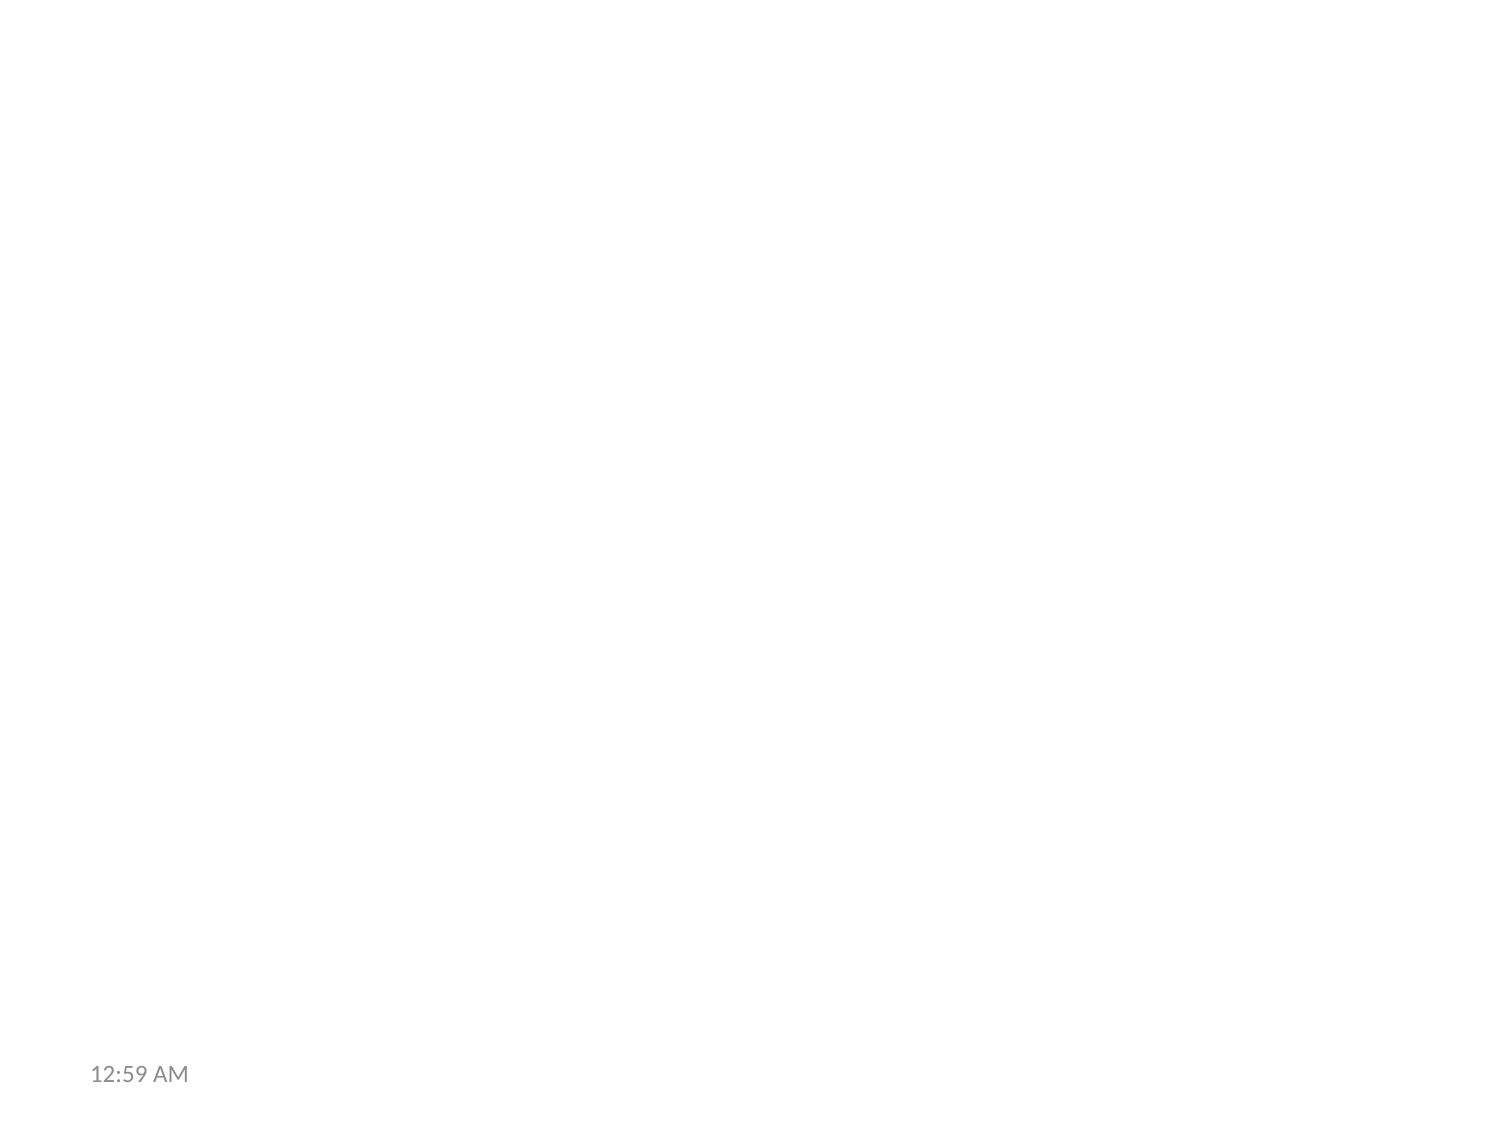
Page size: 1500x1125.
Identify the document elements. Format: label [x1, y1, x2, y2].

slide_number [75, 1042, 425, 1103]
